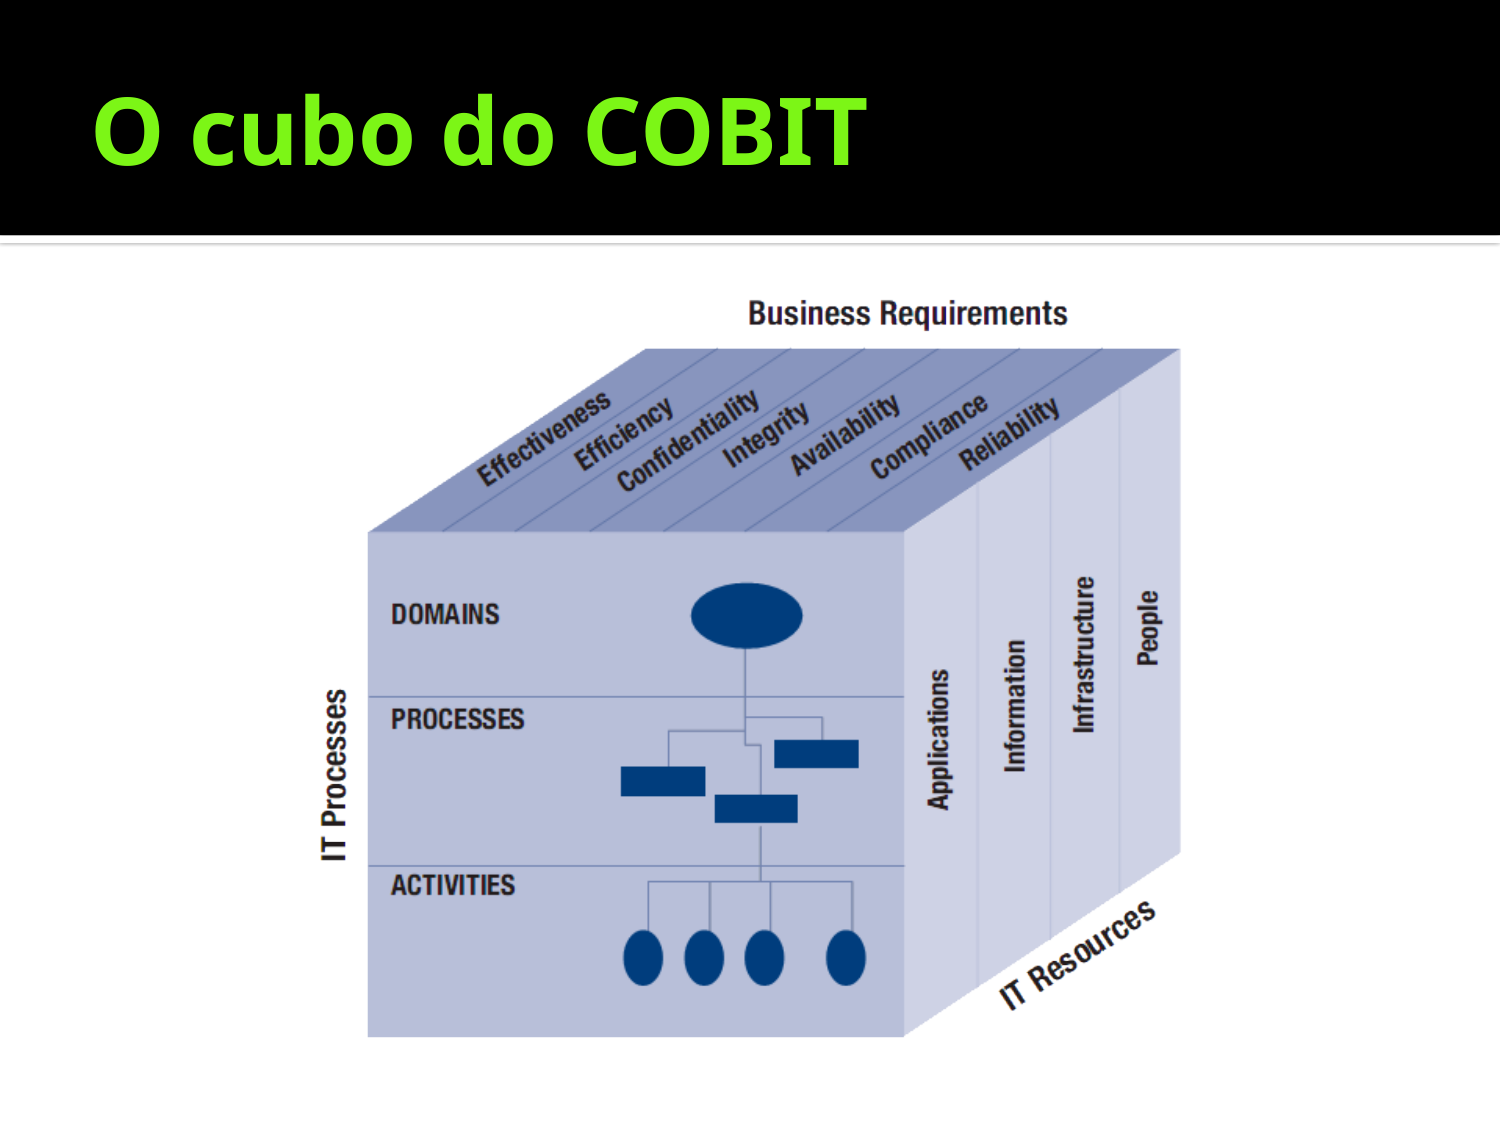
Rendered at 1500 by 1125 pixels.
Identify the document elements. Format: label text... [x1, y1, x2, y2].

title O cubo do COBIT [75, 25, 1425, 231]
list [313, 297, 1186, 1044]
